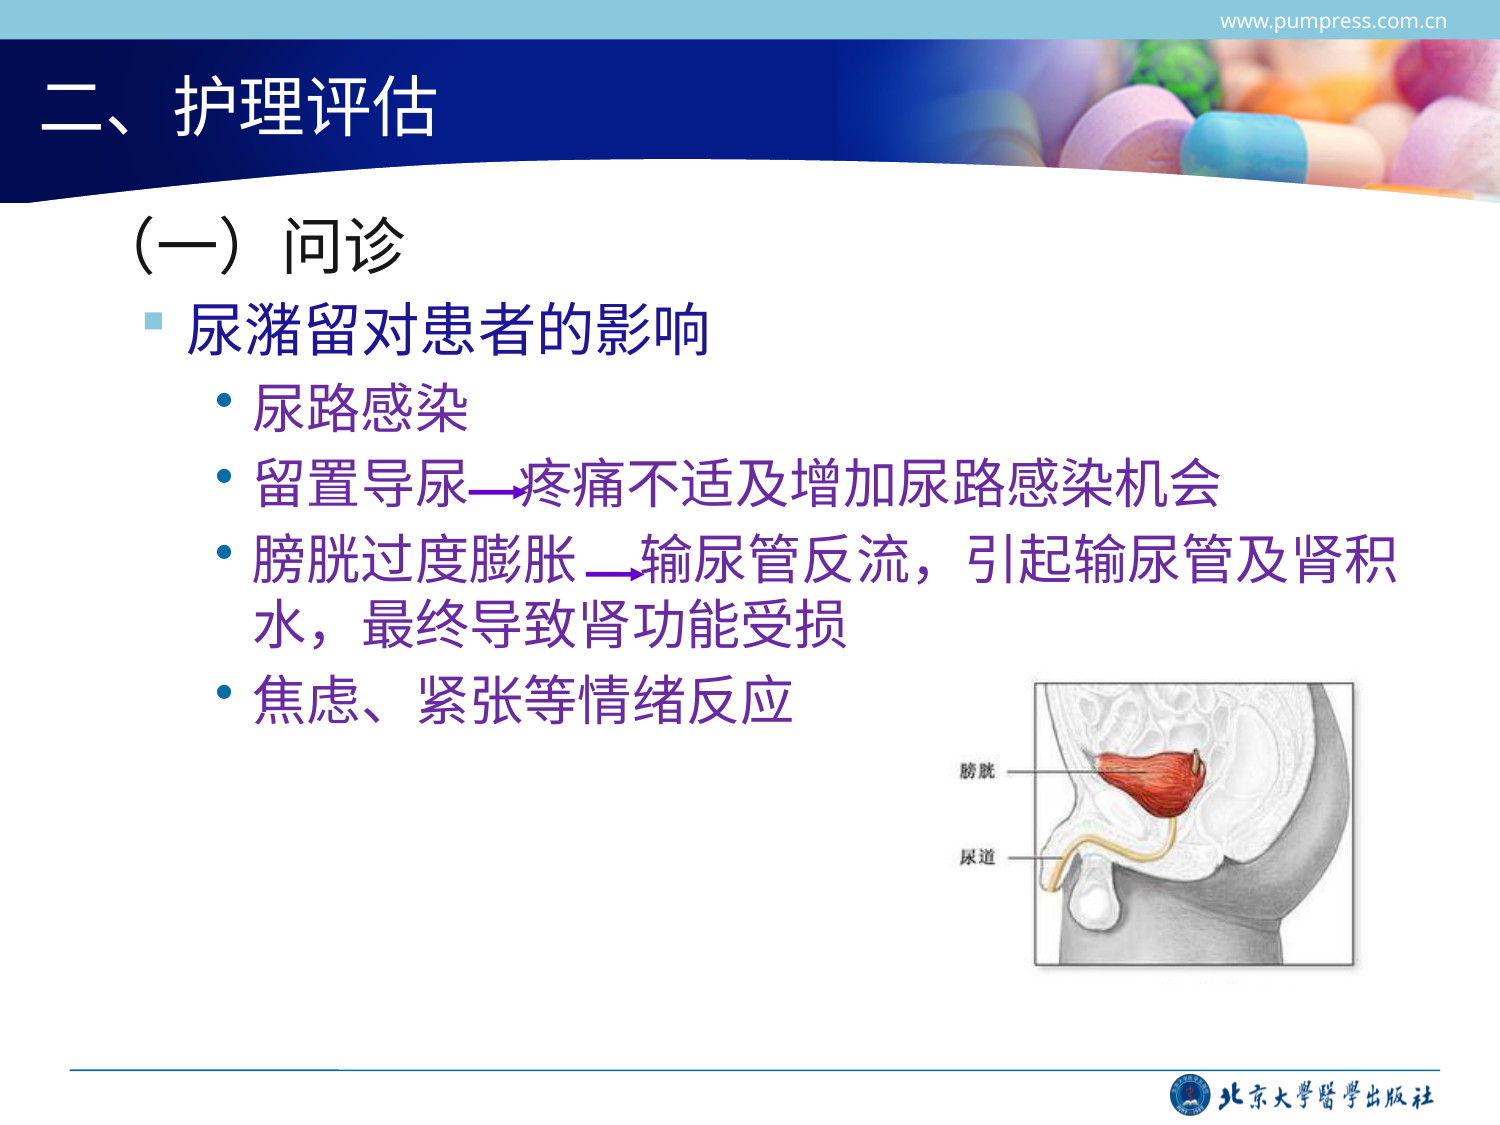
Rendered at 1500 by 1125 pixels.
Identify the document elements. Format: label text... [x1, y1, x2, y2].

picture [1170, 1074, 1436, 1118]
slide_number www.pumpress.com.cn [1024, 0, 1463, 38]
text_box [937, 667, 1384, 1046]
list （一）问诊 尿潴留对患者的影响 尿路感染 留置导尿 疼痛不适及增加尿路感染机会 膀胱过度膨胀 输尿管反流，引起输尿管及肾积水，最终导致肾功能受损 焦虑、紧张等情绪反应 [49, 198, 1430, 1026]
picture [0, 40, 1500, 203]
title 二、护理评估 [23, 58, 1349, 152]
